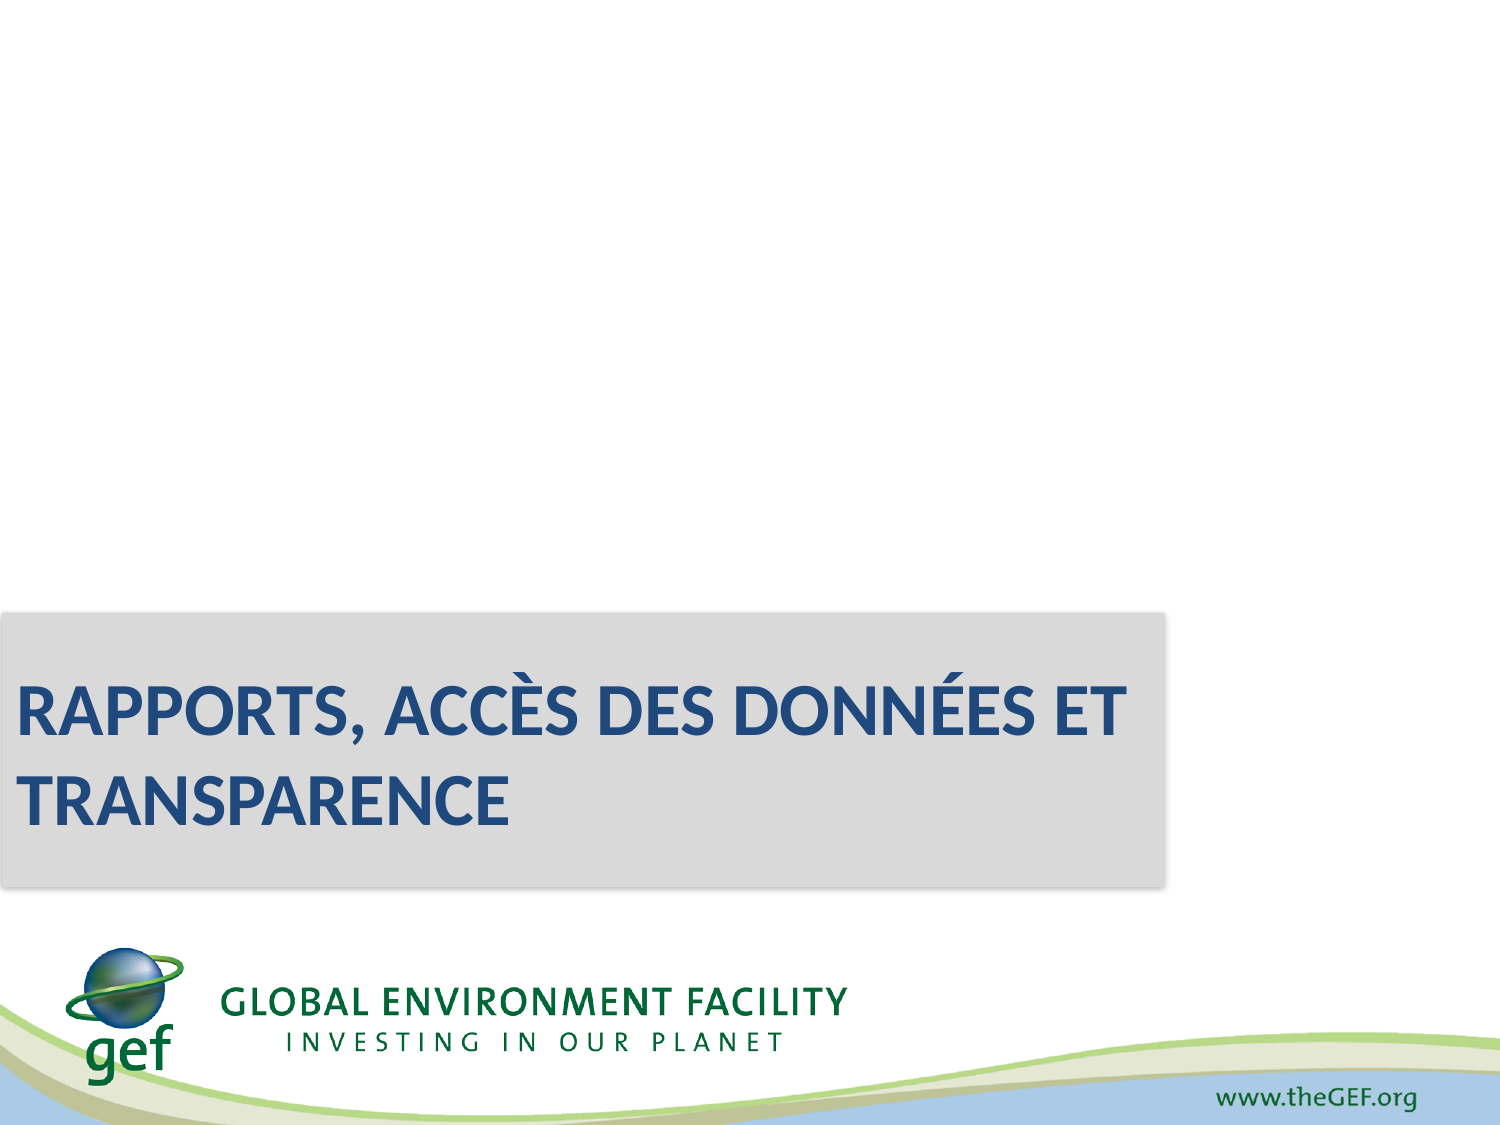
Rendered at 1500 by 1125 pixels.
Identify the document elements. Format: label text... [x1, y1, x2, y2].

text_box Rapports, accès des données et transparence [1, 612, 1165, 888]
picture [0, 920, 1500, 1125]
